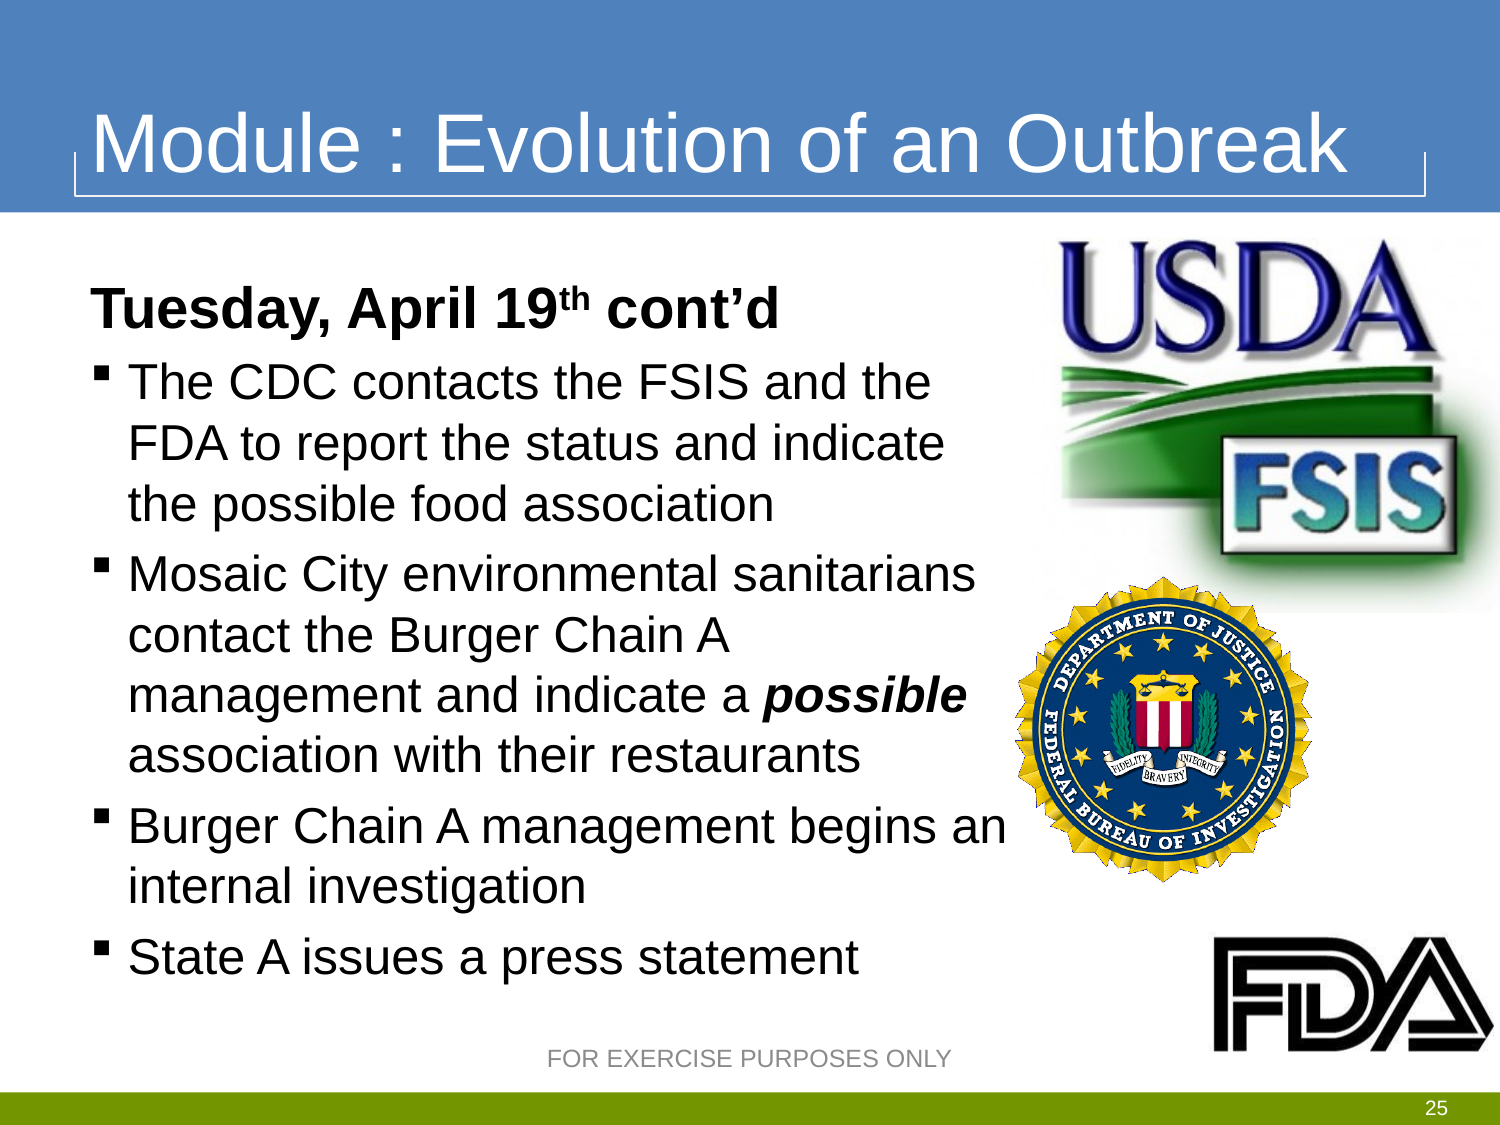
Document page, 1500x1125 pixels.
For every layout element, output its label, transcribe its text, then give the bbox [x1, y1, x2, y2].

footer FOR EXERCISE PURPOSES ONLY [512, 1042, 988, 1103]
picture [1012, 237, 1500, 885]
title Module : Evolution of an Outbreak [74, 44, 1426, 233]
picture [1199, 891, 1495, 1088]
list Tuesday, April 19th cont’d The CDC contacts the FSIS and the FDA to report the status and indicate the possible food association Mosaic City environmental sanitarians contact the Burger Chain A management and indicate a possible association with their restaurants Burger Chain A management begins an internal investigation State A issues a press statement [74, 262, 1026, 1006]
